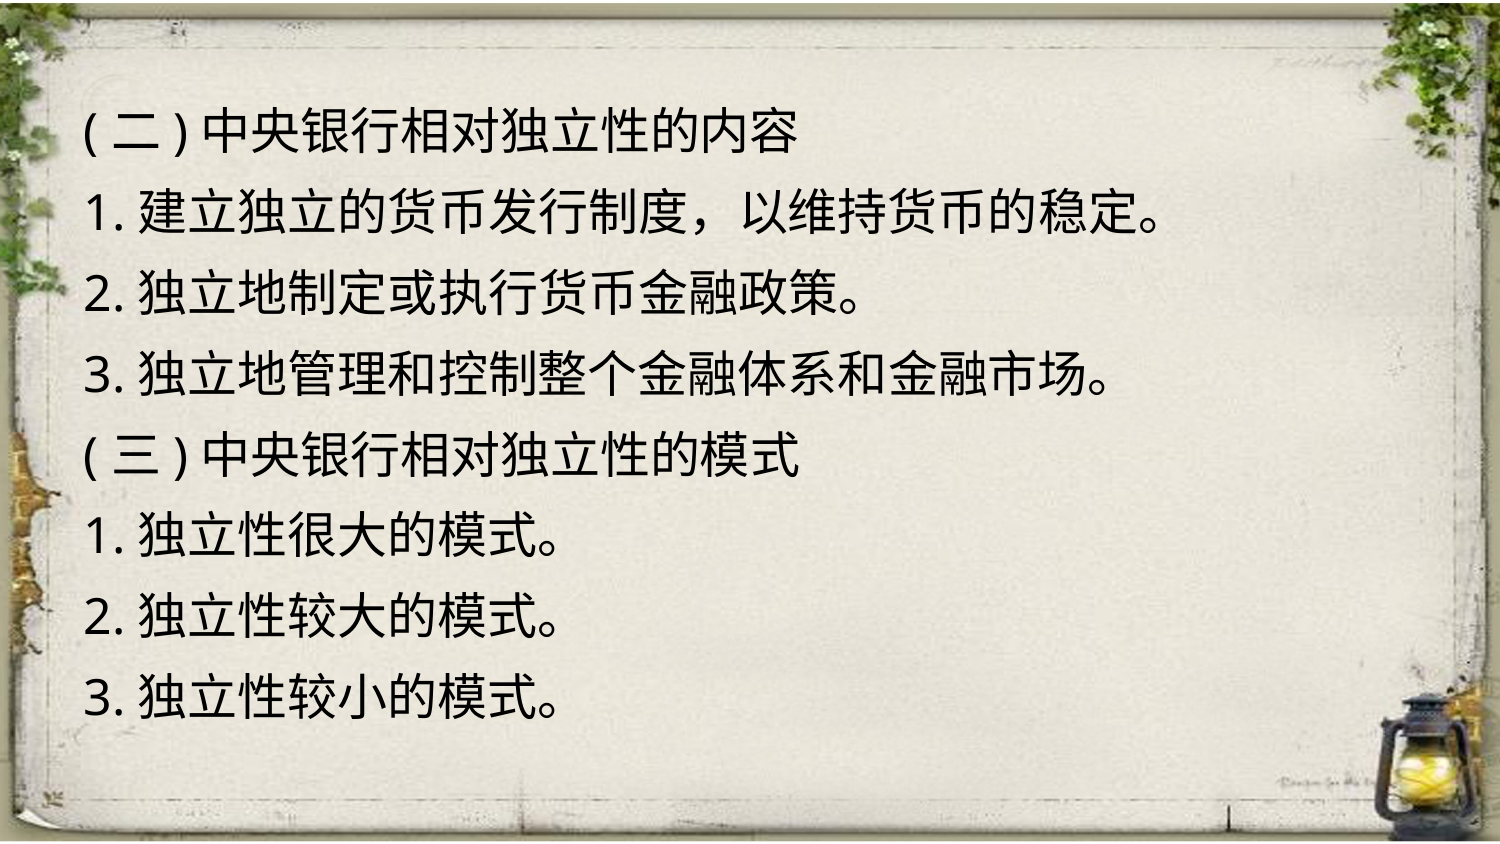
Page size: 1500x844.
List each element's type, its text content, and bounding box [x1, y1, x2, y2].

list (二)中央银行相对独立性的内容 1.建立独立的货币发行制度，以维持货币的稳定。 2.独立地制定或执行货币金融政策。 3.独立地管理和控制整个金融体系和金融市场。 (三)中央银行相对独立性的模式 1.独立性很大的模式。 2.独立性较大的模式。 3.独立性较小的模式。 [69, 92, 1431, 637]
picture [0, 0, 1500, 844]
